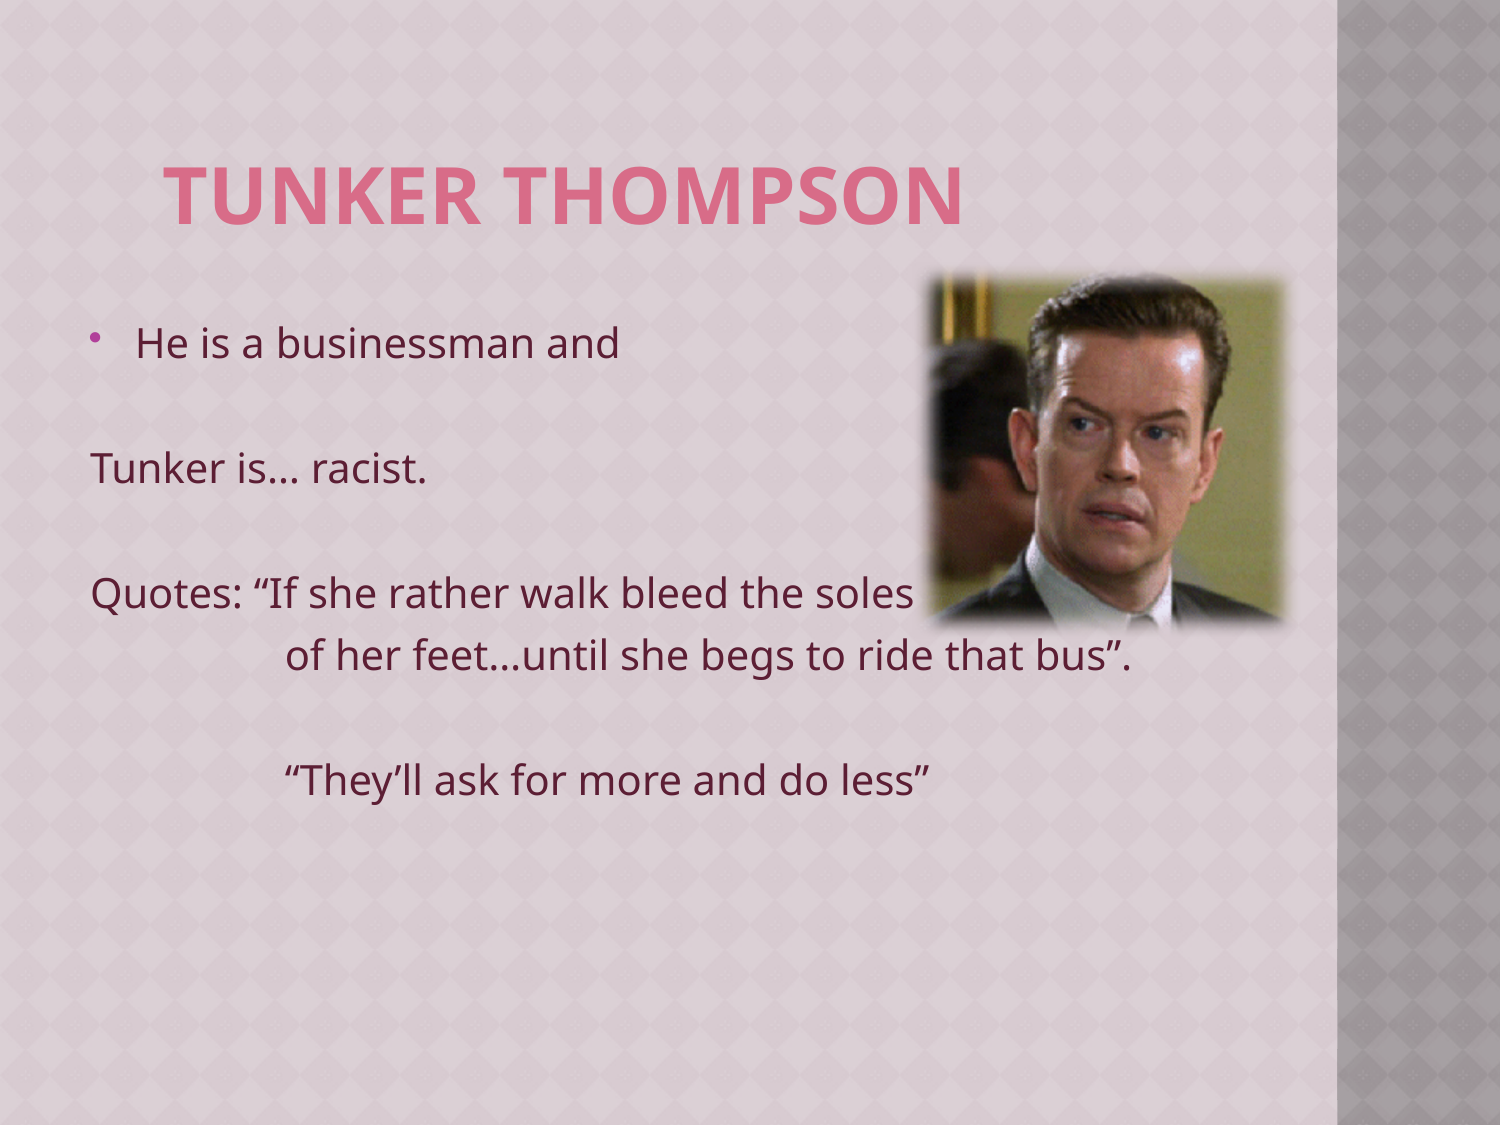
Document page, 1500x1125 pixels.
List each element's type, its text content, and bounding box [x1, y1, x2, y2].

title Tunker Thompson [75, 52, 1263, 241]
picture [912, 261, 1301, 640]
list He is a businessman and Tunker is… racist. Quotes: “If she rather walk bleed the soles of her feet…until she begs to ride that bus”. “They’ll ask for more and do less” [74, 308, 1426, 1060]
